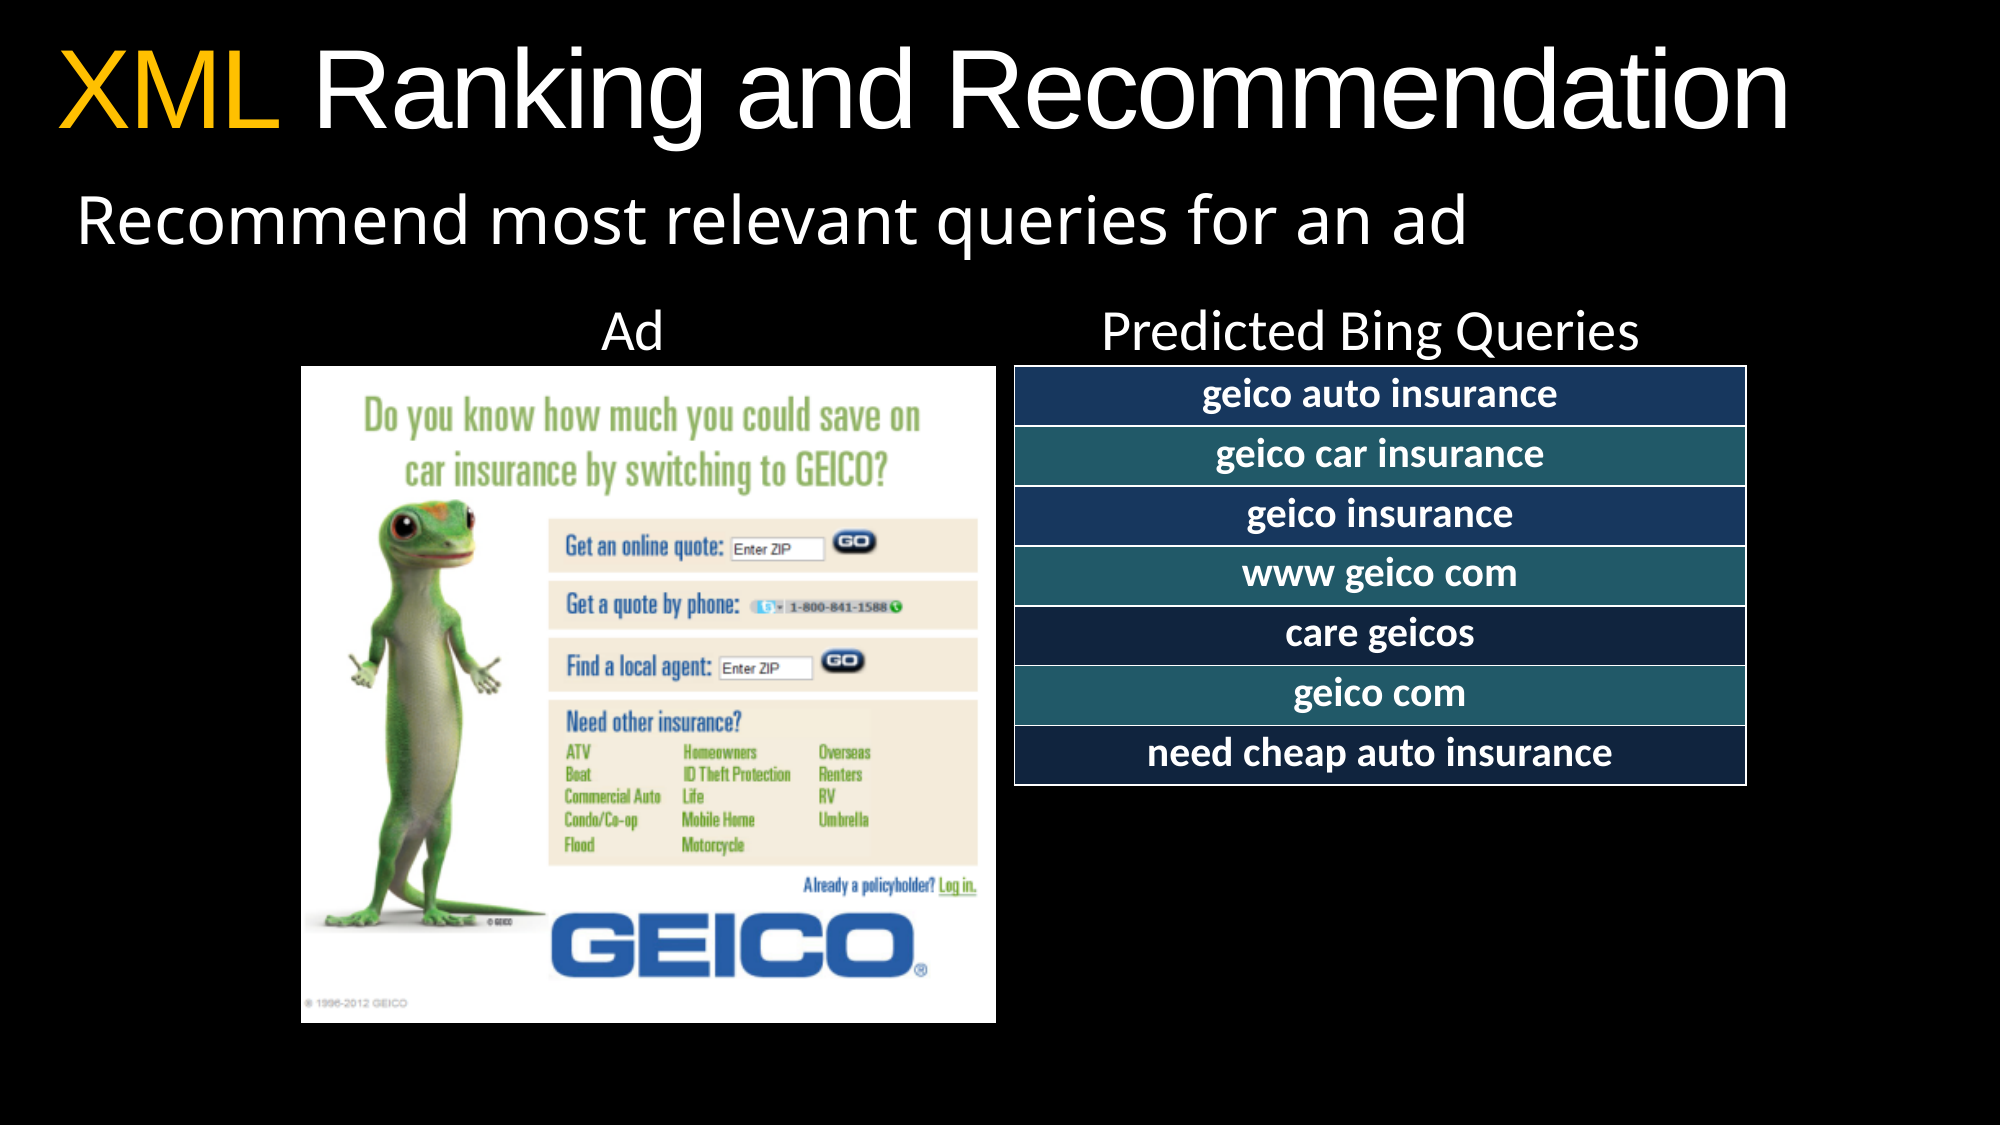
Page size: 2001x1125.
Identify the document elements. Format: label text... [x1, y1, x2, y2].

list Recommend most relevant queries for an ad [1431, 182, 2000, 1125]
title XML Ranking and Recommendation [41, 5, 1945, 182]
table_cell need cheap auto insurance [1015, 726, 1745, 784]
text_box [43, 182, 1431, 1125]
table_cell care geicos [1015, 607, 1745, 665]
text_box Predicted Bing Queries [1033, 284, 1709, 373]
table_header geico auto insurance [1015, 367, 1745, 425]
picture [301, 365, 997, 1023]
table_cell geico car insurance [1015, 427, 1745, 485]
table_cell www geico com [1015, 547, 1745, 605]
table_cell geico insurance [1015, 487, 1745, 545]
text_box Ad [295, 284, 971, 373]
table_cell geico com [1015, 666, 1745, 725]
